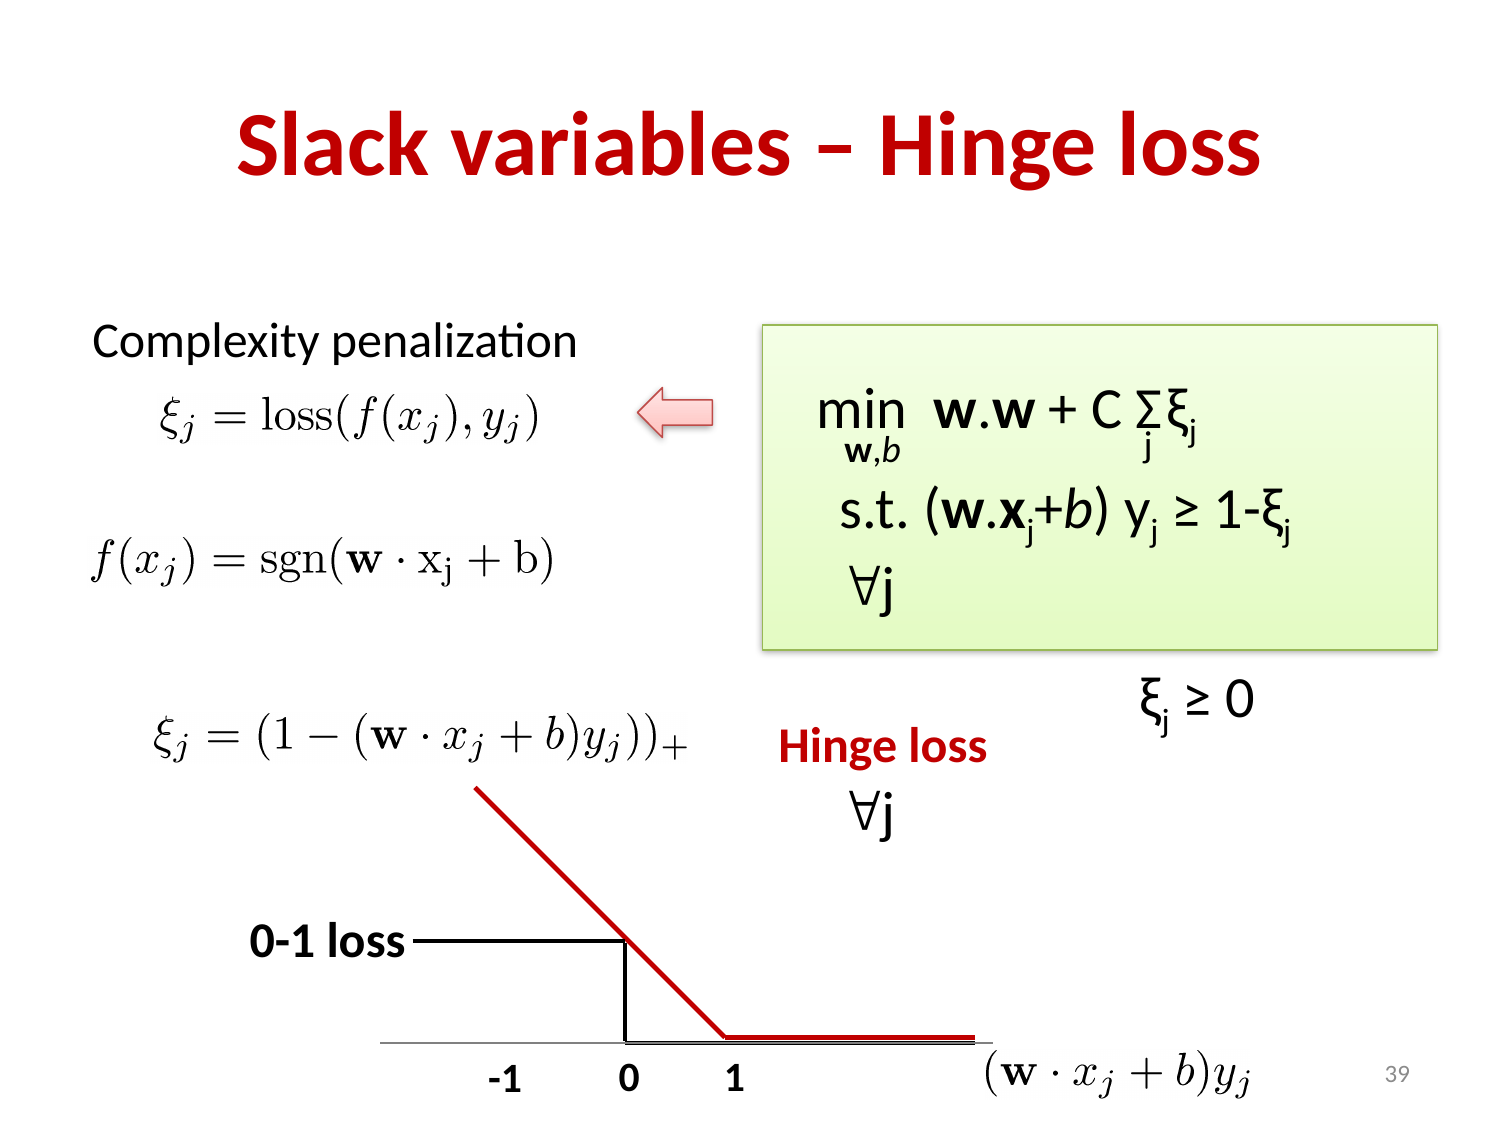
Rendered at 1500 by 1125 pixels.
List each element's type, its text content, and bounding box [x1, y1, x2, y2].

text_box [233, 787, 1251, 1110]
title Slack variables – Hinge loss [75, 45, 1425, 233]
picture [149, 712, 688, 764]
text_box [762, 324, 1438, 655]
text_box [636, 386, 714, 439]
picture [157, 393, 538, 445]
slide_number 39 [1255, 1042, 1425, 1103]
text_box Hinge loss [763, 705, 1003, 781]
picture [87, 536, 552, 588]
text_box Complexity penalization [77, 299, 594, 375]
